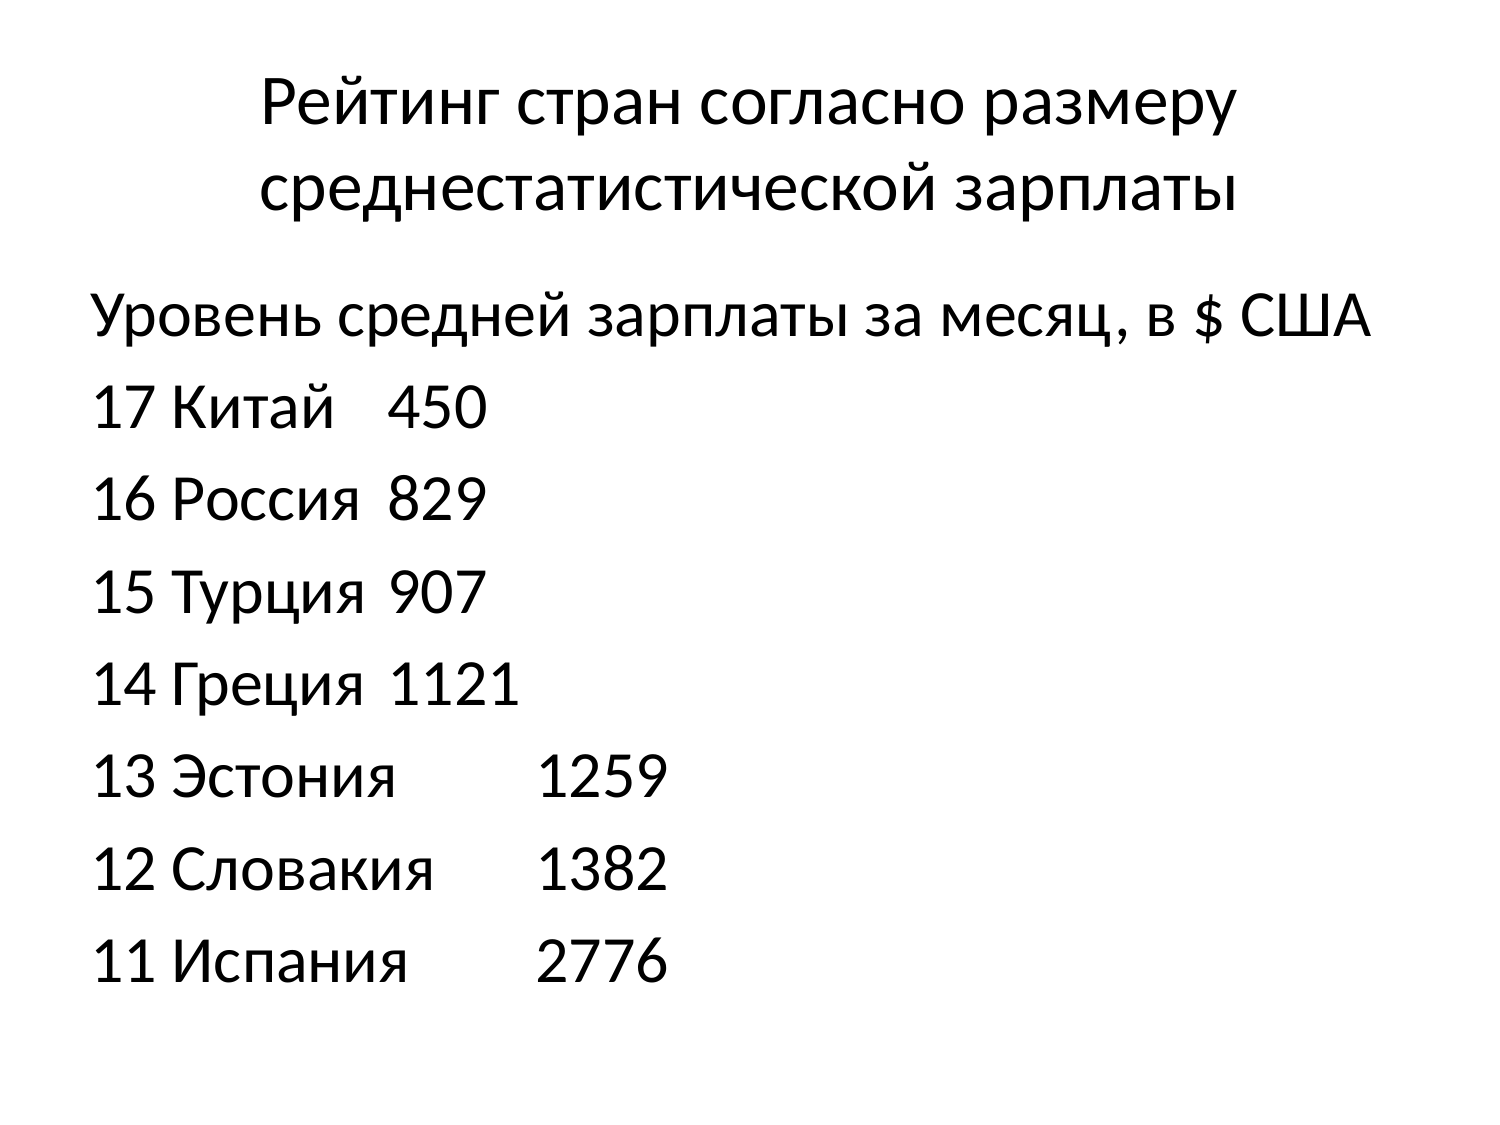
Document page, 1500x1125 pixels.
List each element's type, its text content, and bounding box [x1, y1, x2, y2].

title Рейтинг стран согласно размеру среднестатистической зарплаты [75, 45, 1425, 233]
list Уровень средней зарплаты за месяц, в $ США 17 Китай 450 16 Россия 829 15 Турция 907 14 Греция 1121 13 Эстония 1259 12 Словакия 1382 11 Испания 2776 [75, 262, 1425, 1005]
